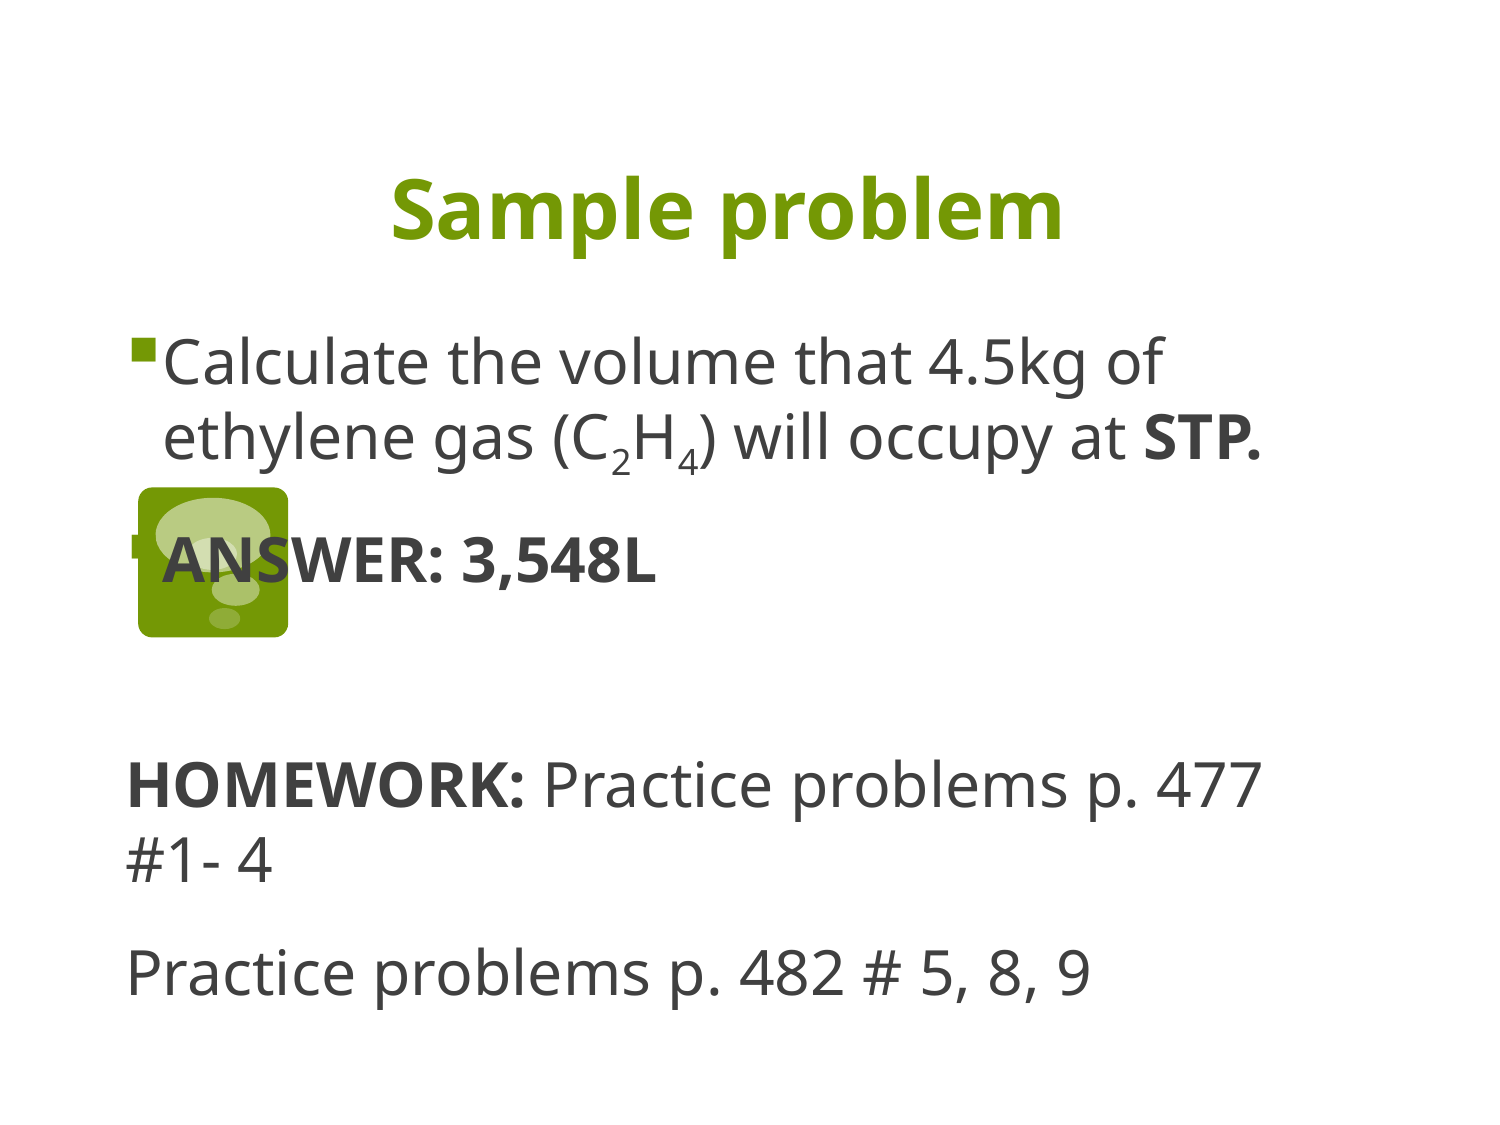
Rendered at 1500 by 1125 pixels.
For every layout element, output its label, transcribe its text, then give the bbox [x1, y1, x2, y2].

list Calculate the volume that 4.5kg of ethylene gas (C2H4) will occupy at STP. ANSWER: 3,548L HOMEWORK: Practice problems p. 477 #1- 4 Practice problems p. 482 # 5, 8, 9 [110, 314, 1374, 1040]
title Sample problem [323, 76, 1135, 264]
